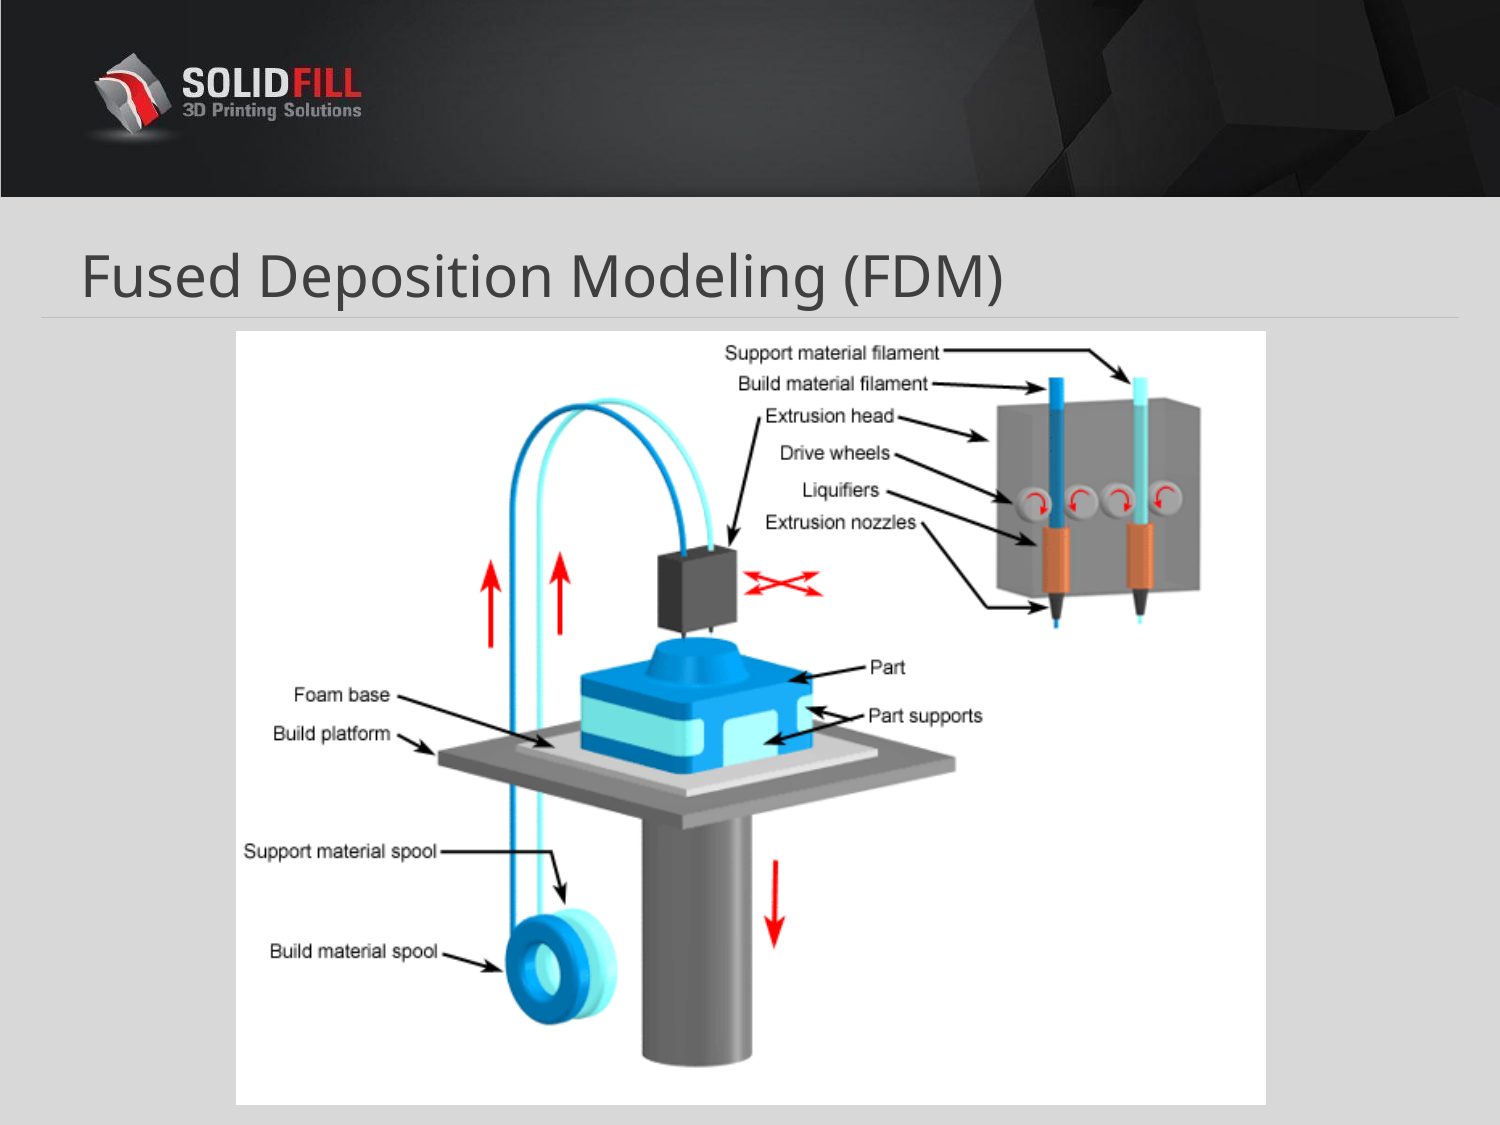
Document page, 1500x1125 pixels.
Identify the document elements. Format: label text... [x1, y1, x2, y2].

picture [235, 331, 1266, 1105]
text_box Fused Deposition Modeling (FDM) [64, 231, 1436, 316]
text_box [0, 0, 1500, 197]
